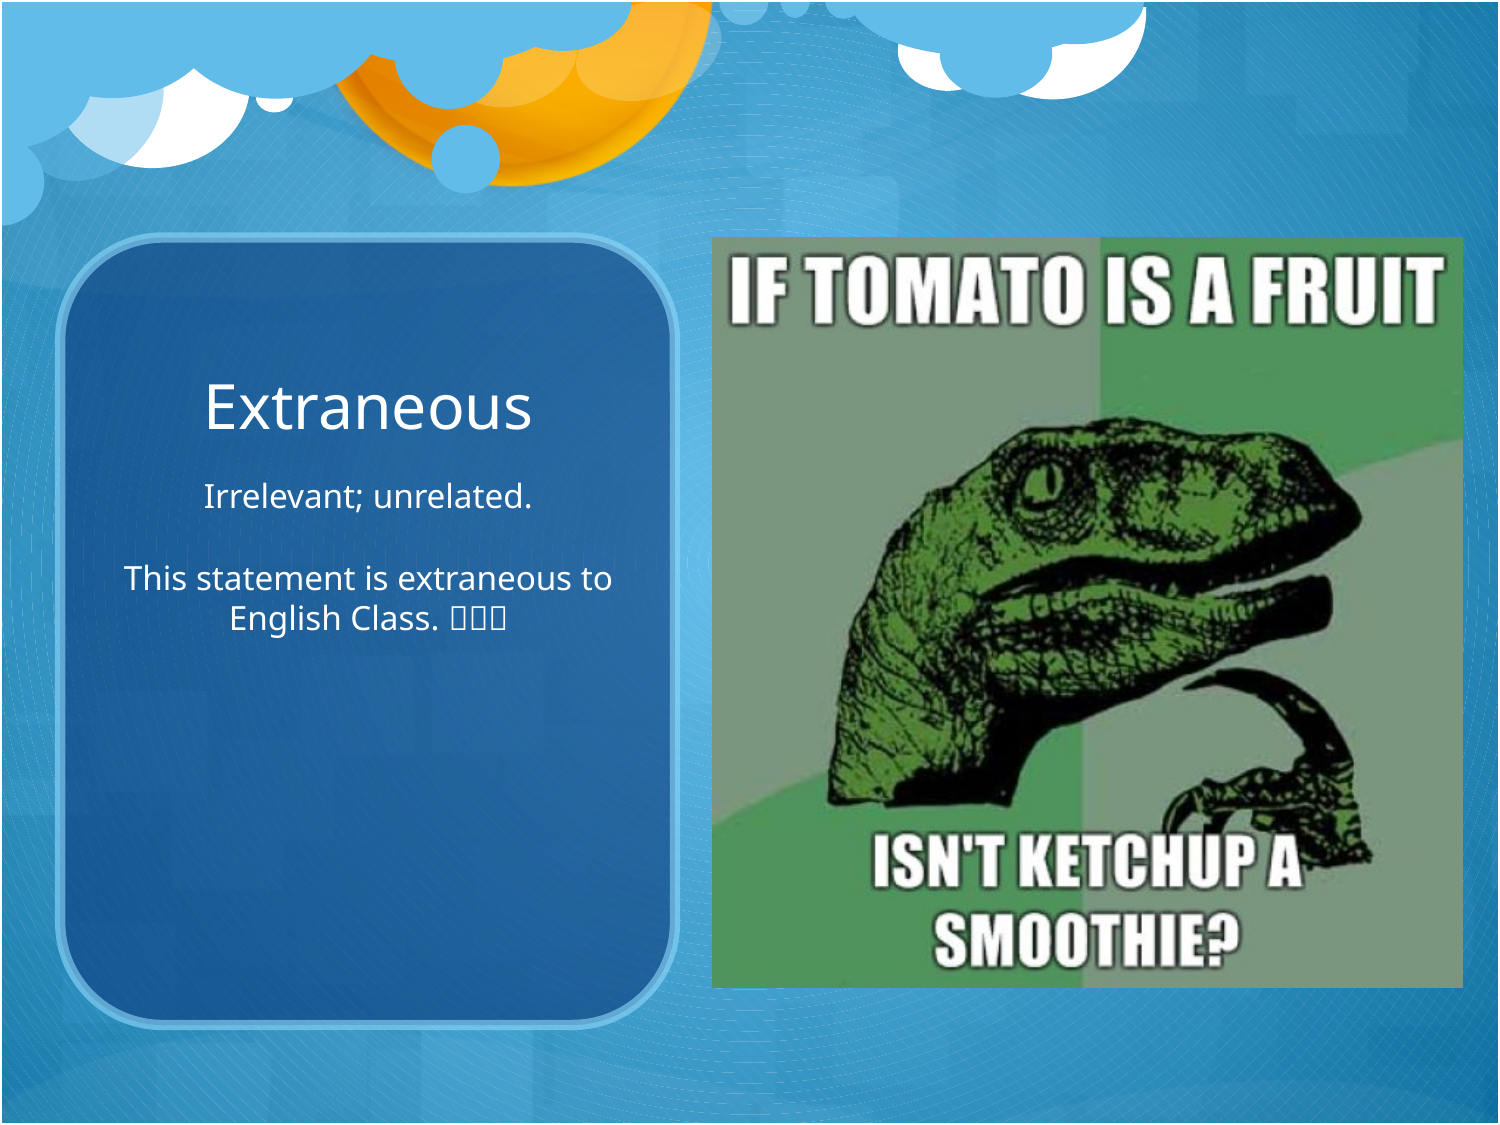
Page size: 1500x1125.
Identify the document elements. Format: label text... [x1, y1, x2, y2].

list Irrelevant; unrelated. This statement is extraneous to English Class.  [87, 467, 650, 988]
picture [2, 2, 1498, 1123]
title Extraneous [87, 275, 650, 450]
